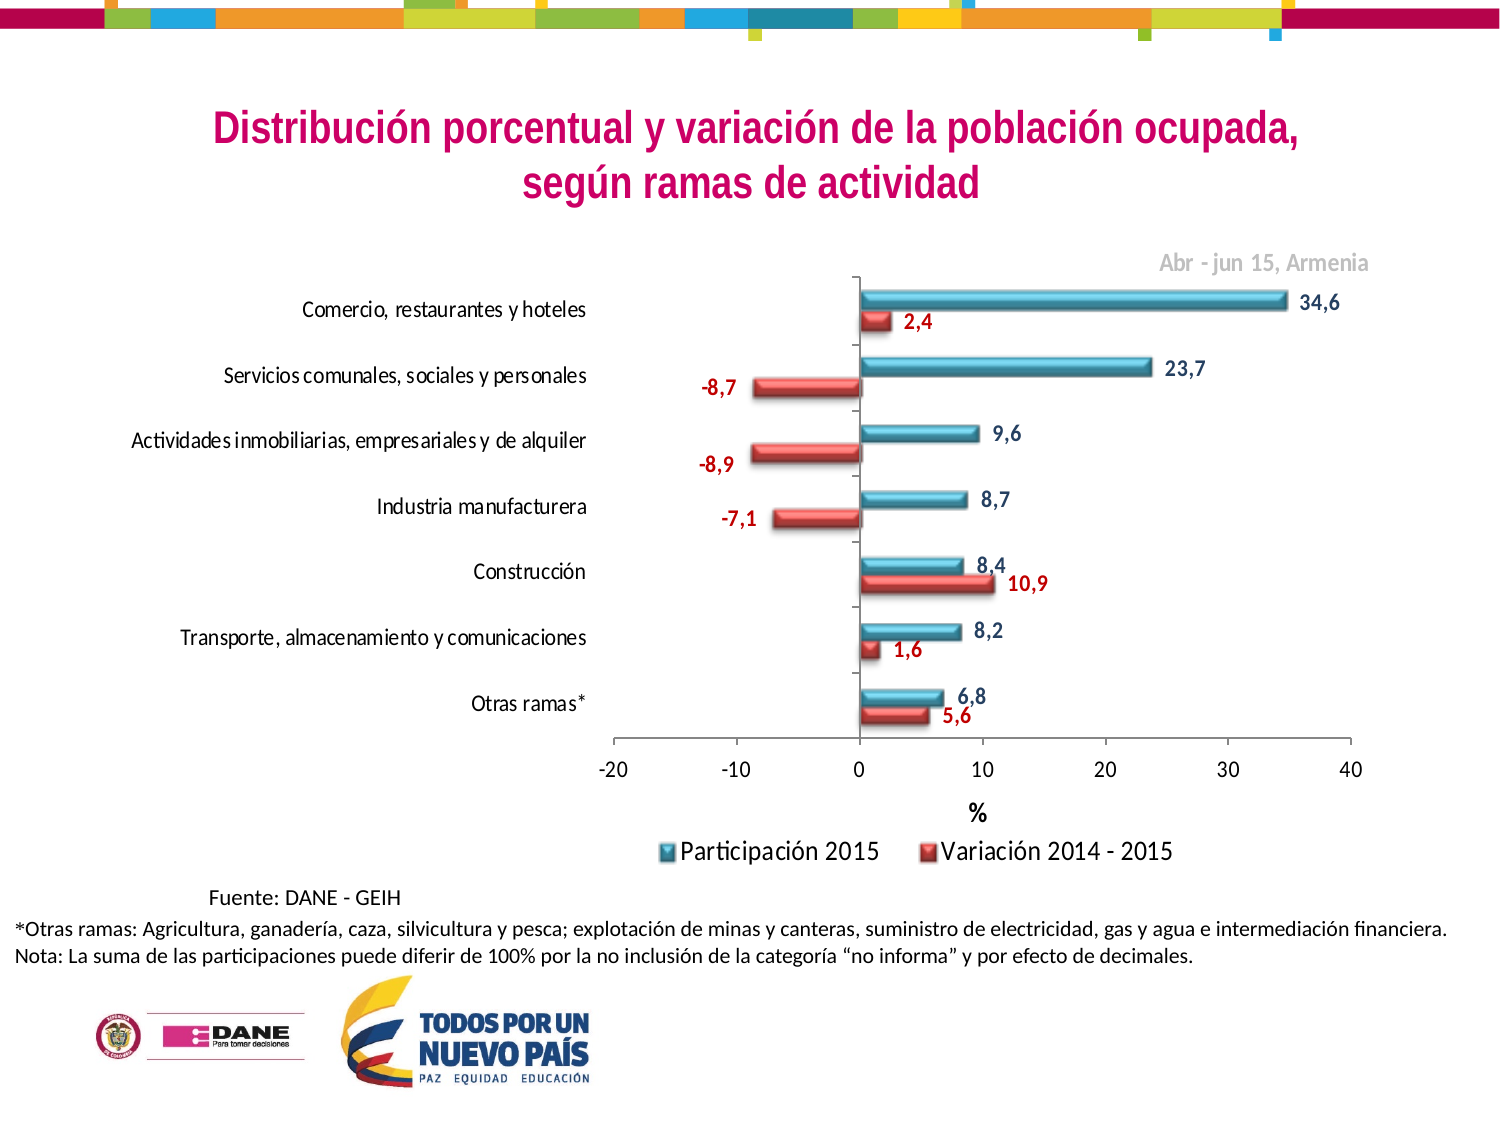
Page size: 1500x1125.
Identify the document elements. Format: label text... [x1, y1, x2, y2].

picture [113, 243, 1377, 878]
text_box Fuente: DANE - GEIH [193, 887, 422, 918]
text_box Distribución porcentual y variación de la población ocupada, según ramas de actividad [192, 89, 1321, 215]
picture [0, 0, 1500, 41]
text_box *Otras ramas: Agricultura, ganadería, caza, silvicultura y pesca; explotación de minas y canteras, suministro de electricidad, gas y agua e intermediación financiera. Nota: La suma de las participaciones puede diferir de 100% por la no inclusión de la categoría “no informa” y por efecto de decimales. [0, 907, 1500, 975]
picture [52, 975, 632, 1118]
